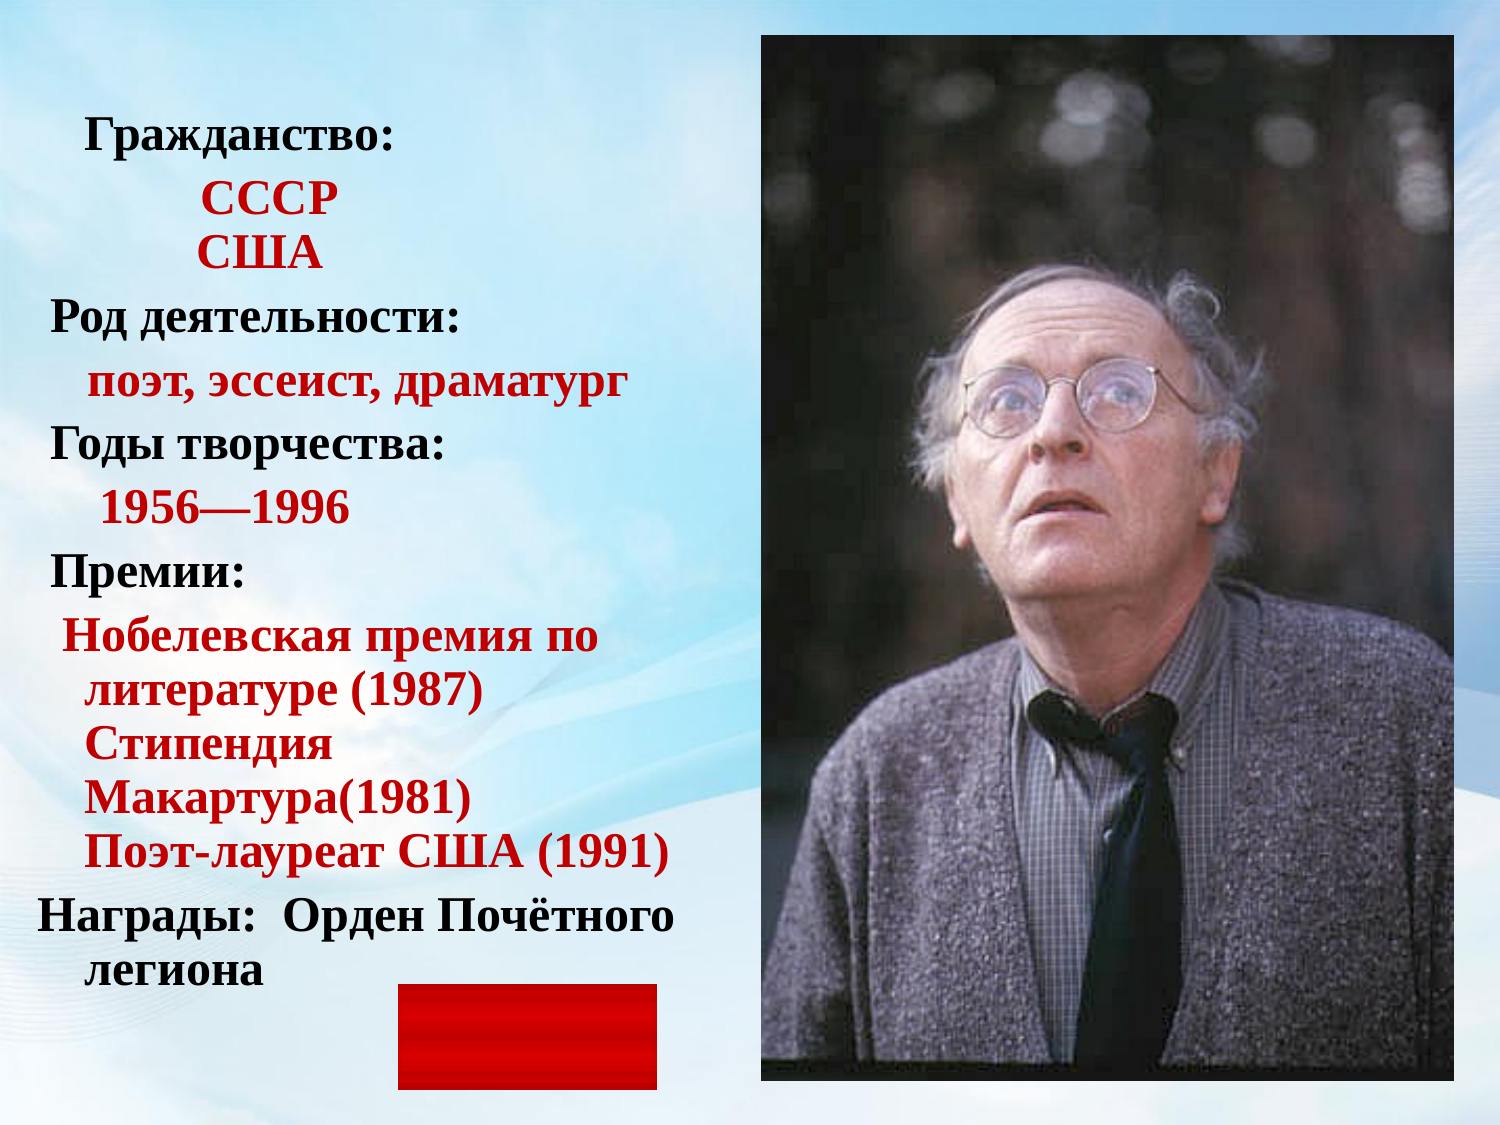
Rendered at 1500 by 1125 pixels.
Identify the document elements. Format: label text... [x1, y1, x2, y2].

picture [0, 0, 1500, 1125]
list Гражданство: СССР США Род деятельности: поэт, эссеист, драматург Годы творчества: 1956—1996 Премии: Нобелевская премия по литературе (1987) Стипендия Макартура(1981) Поэт-лауреат США (1991) Награды: Орден Почётного легиона [0, 34, 727, 1124]
picture [398, 984, 657, 1091]
